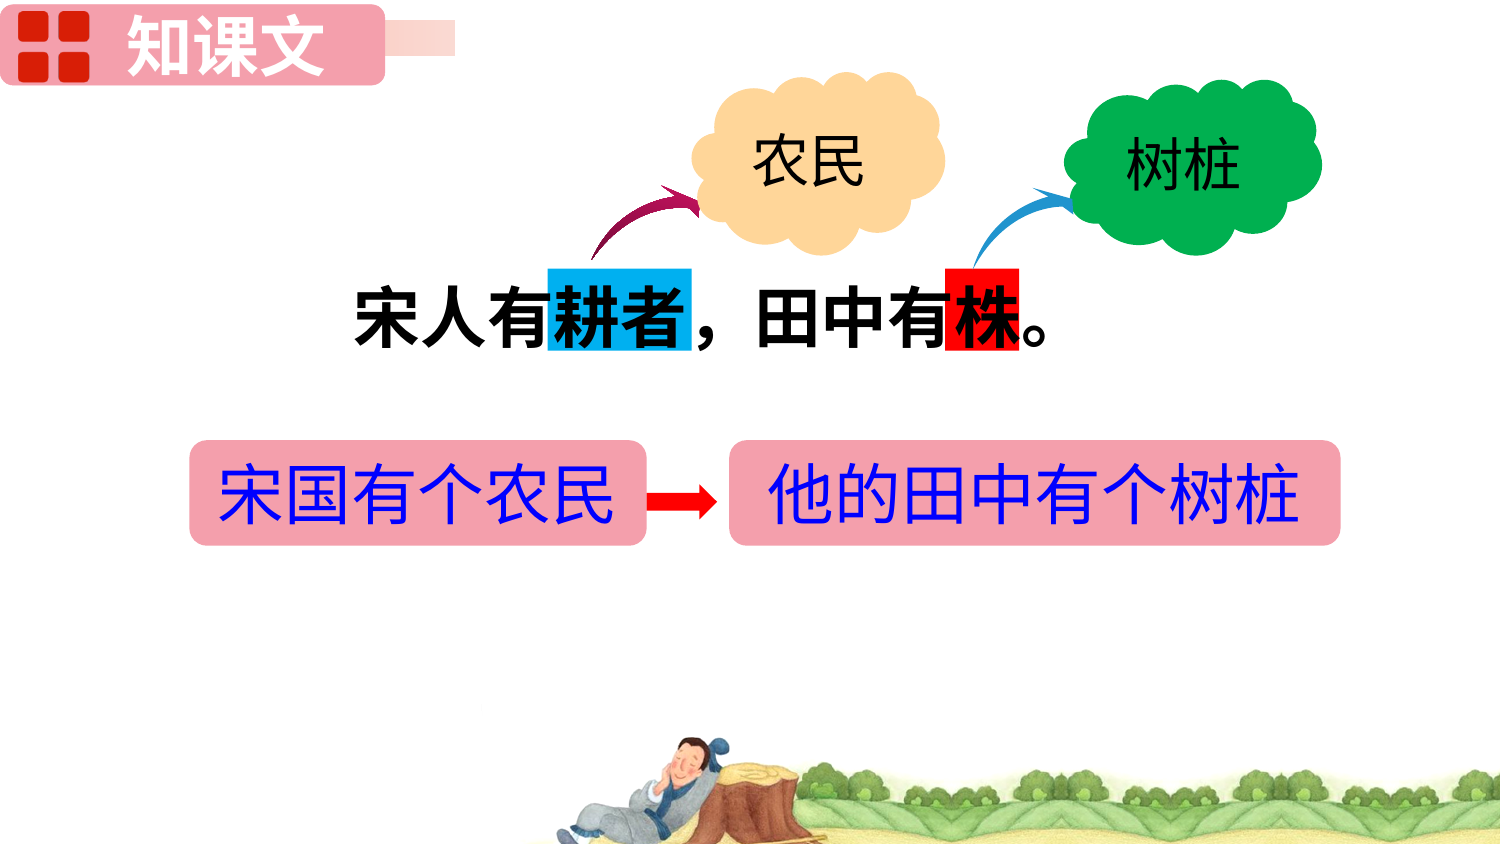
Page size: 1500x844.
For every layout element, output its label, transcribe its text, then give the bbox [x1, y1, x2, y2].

text_box 宋国有个农民 [188, 439, 648, 547]
text_box 他的田中有个树桩 [728, 439, 1342, 547]
text_box 树桩 [1062, 78, 1324, 257]
text_box [591, 185, 699, 260]
text_box 农民 [690, 71, 947, 257]
text_box 知课文 [80, 0, 385, 92]
text_box [972, 187, 1074, 270]
picture [468, 703, 1500, 844]
picture [10, 4, 96, 90]
text_box [0, 3, 80, 86]
text_box 宋人有耕者，田中有株。 [338, 268, 1103, 364]
text_box [645, 481, 719, 522]
